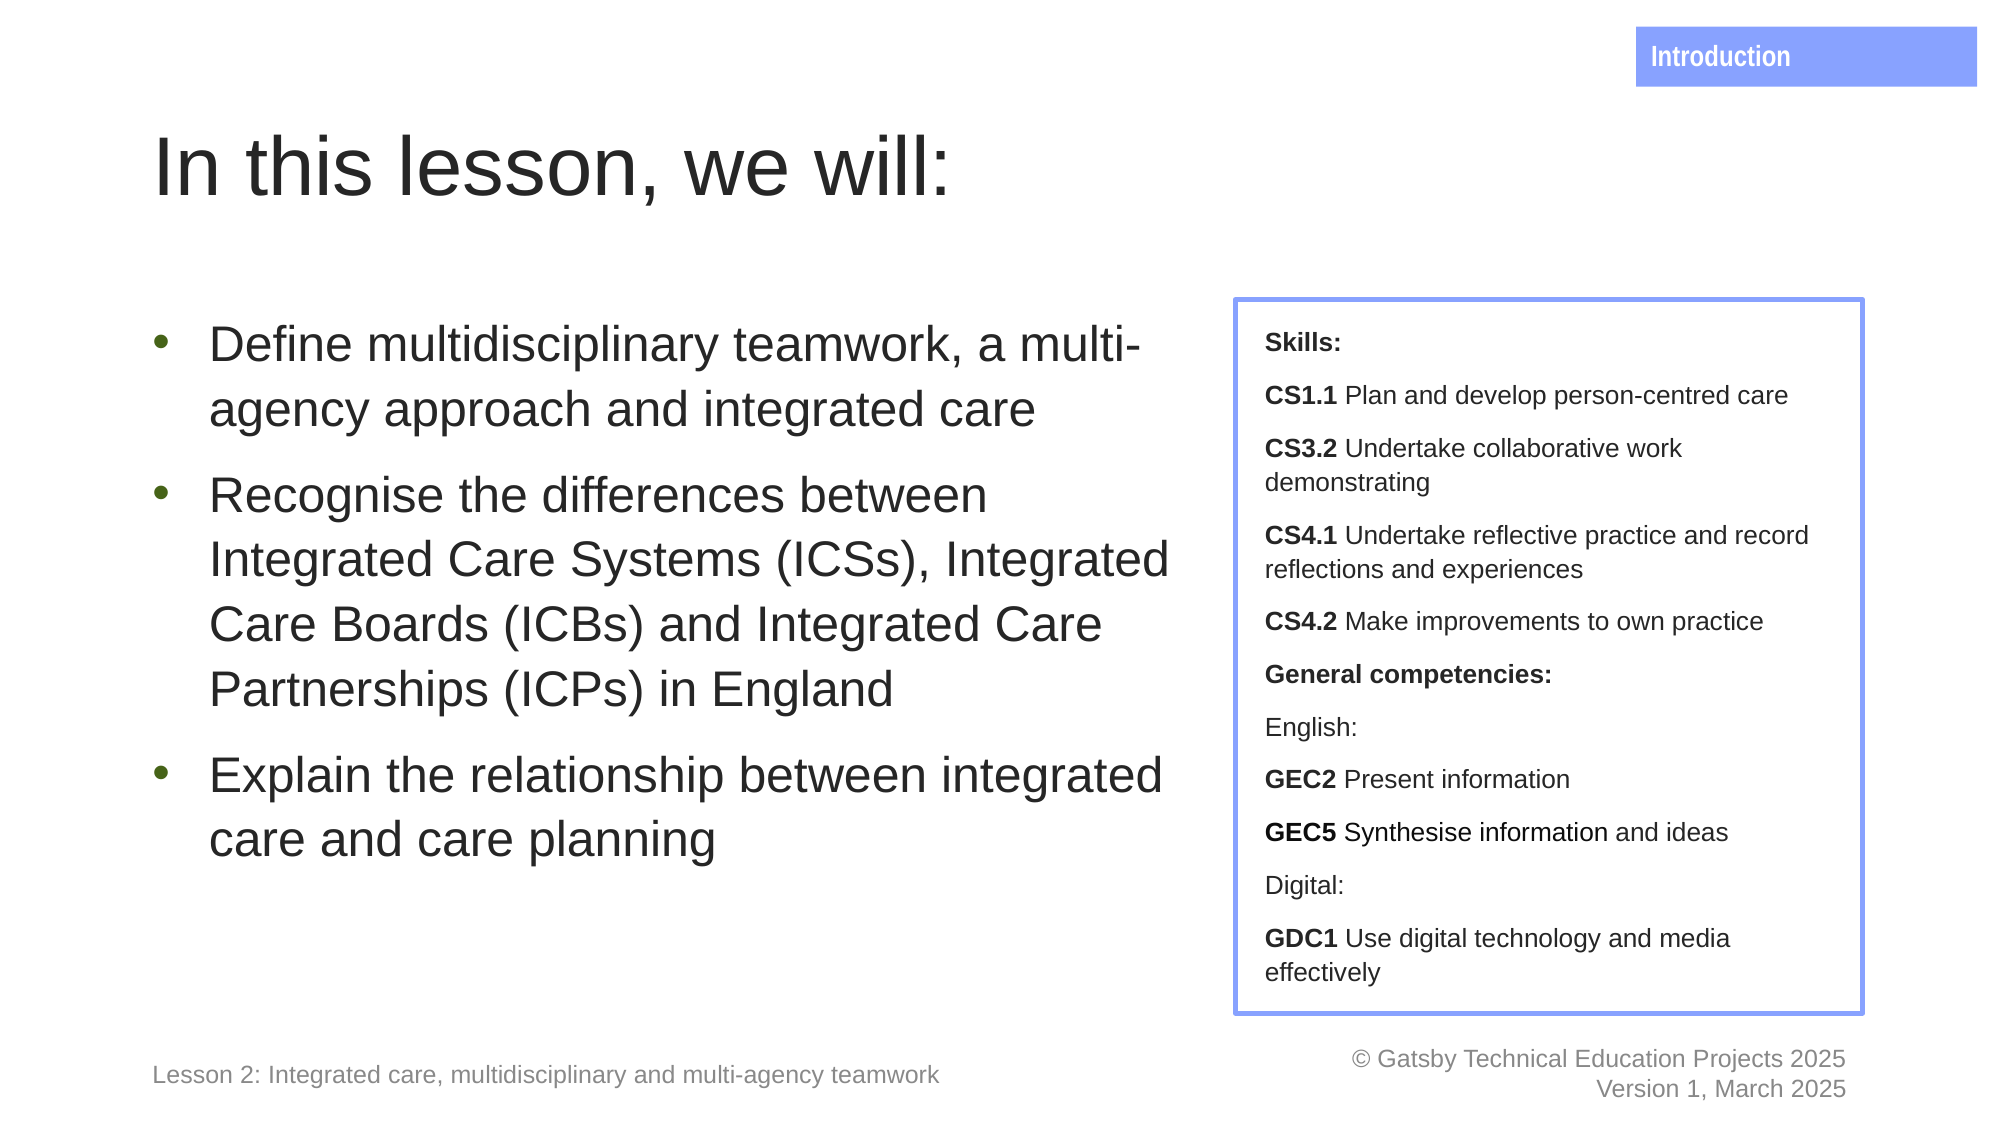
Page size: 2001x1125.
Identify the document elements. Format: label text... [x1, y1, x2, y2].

list Define multidisciplinary teamwork, a multi-agency approach and integrated care Recognise the differences between Integrated Care Systems (ICSs), Integrated Care Boards (ICBs) and Integrated Care Partnerships (ICPs) in England Explain the relationship between integrated care and care planning [137, 299, 1188, 1014]
list Introduction [1636, 26, 1978, 87]
title In this lesson, we will: [137, 59, 1863, 278]
list Lesson 2: Integrated care, multidisciplinary and multi-agency teamwork [137, 1042, 971, 1103]
list Skills: CS1.1 Plan and develop person-centred care CS3.2 Undertake collaborative work demonstrating CS4.1 Undertake reflective practice and record reflections and experiences CS4.2 Make improvements to own practice General competencies: English: GEC2 Present information GEC5 Synthesise information and ideas Digital: GDC1 Use digital technology and media effectively [1233, 297, 1865, 1016]
